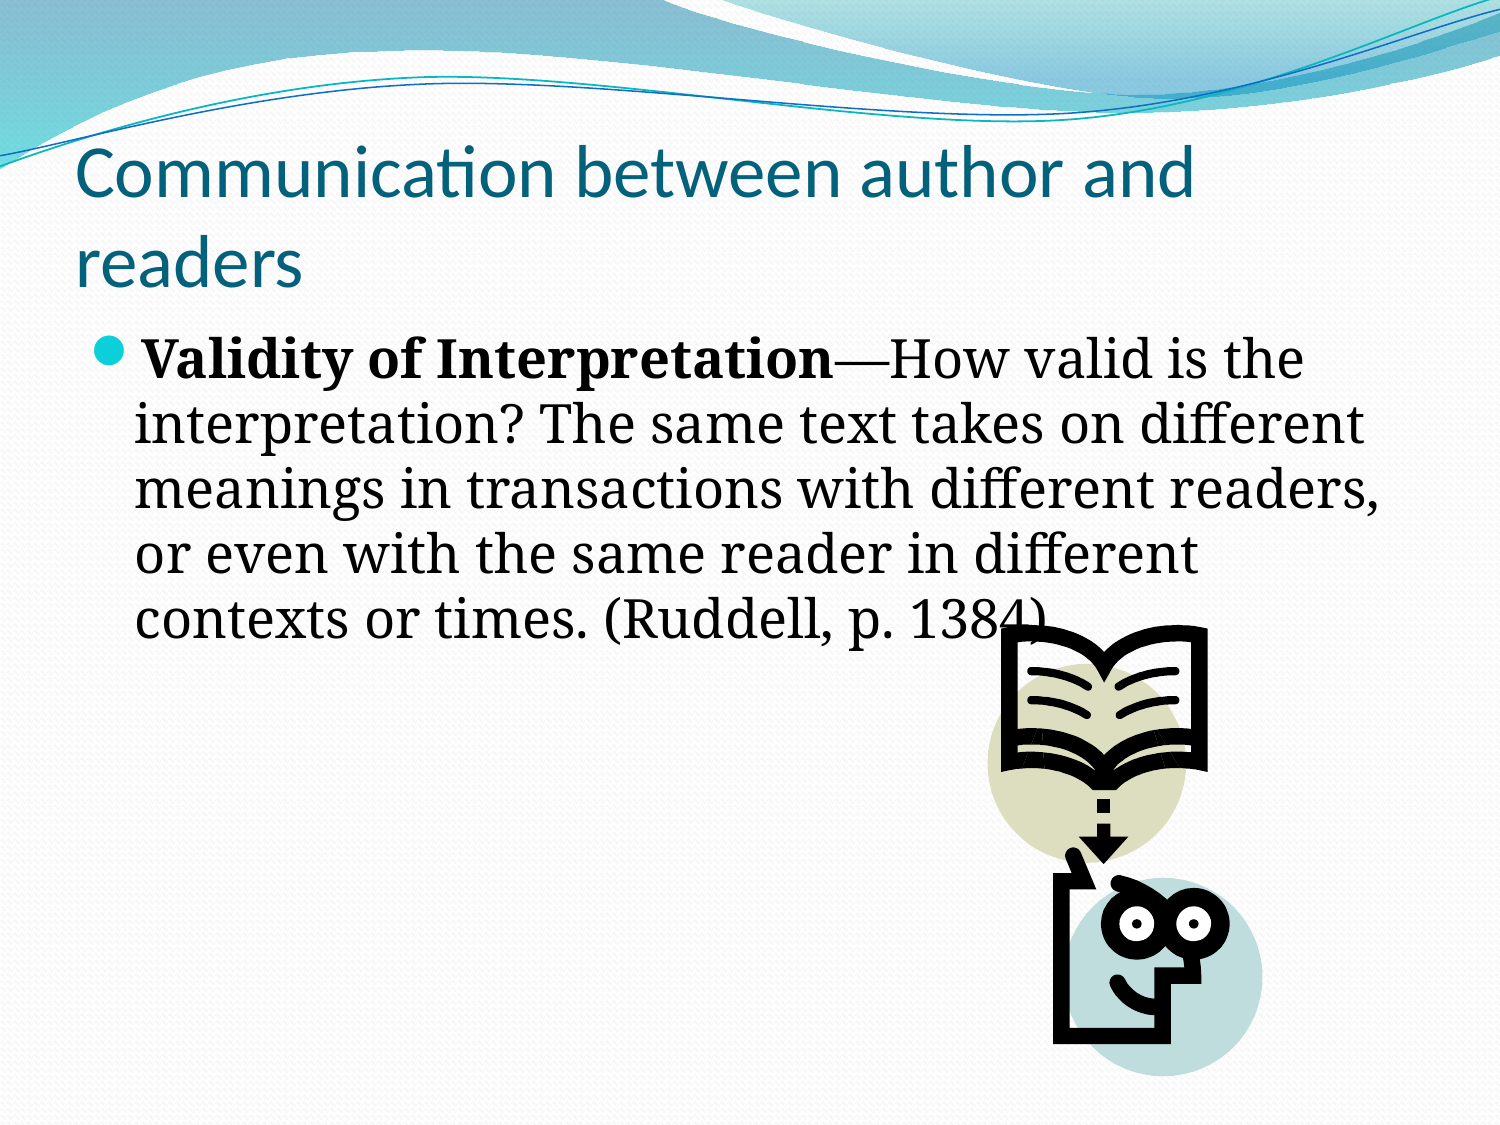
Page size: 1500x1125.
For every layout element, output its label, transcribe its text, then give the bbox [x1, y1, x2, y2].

list Validity of Interpretation—How valid is the interpretation? The same text takes on different meanings in transactions with different readers, or even with the same reader in different contexts or times. (Ruddell, p. 1384) [75, 317, 1425, 1038]
title Communication between author and readers [75, 115, 1425, 303]
picture [987, 624, 1263, 1077]
